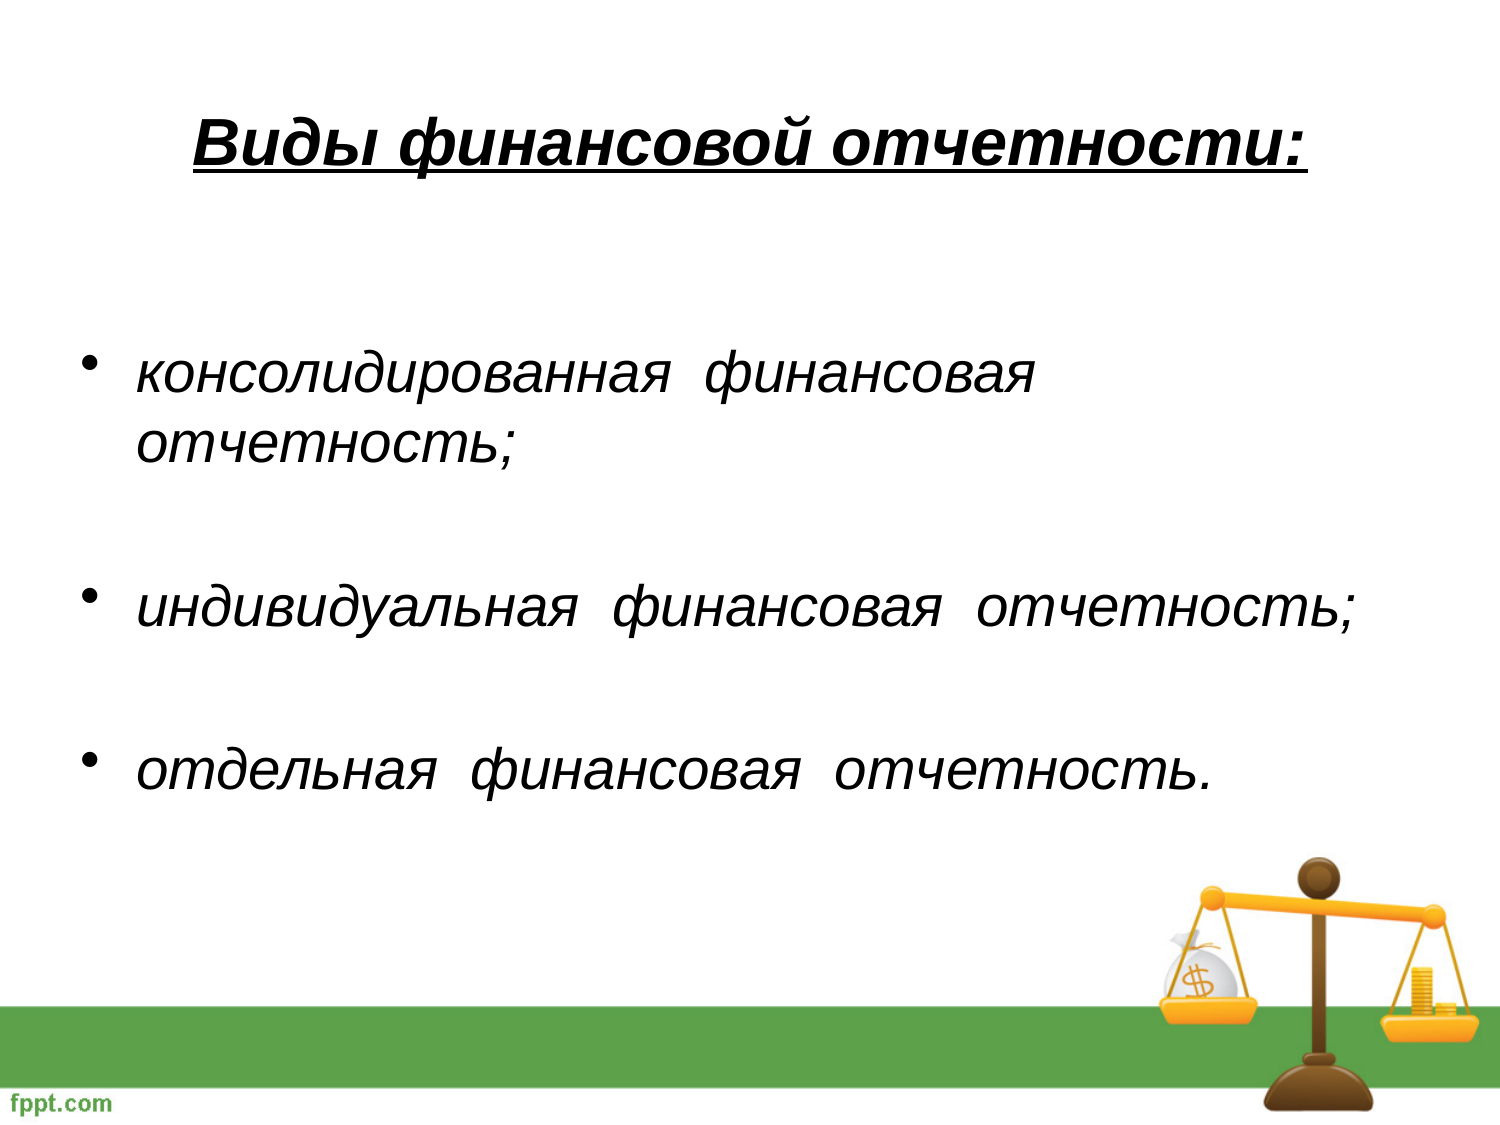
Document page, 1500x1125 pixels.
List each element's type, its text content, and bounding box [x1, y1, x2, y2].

title Виды финансовой отчетности: [75, 45, 1425, 233]
list консолидированная финансовая отчетность; индивидуальная финансовая отчетность; отдельная финансовая отчетность. [64, 255, 1415, 835]
picture [0, 0, 1500, 1125]
